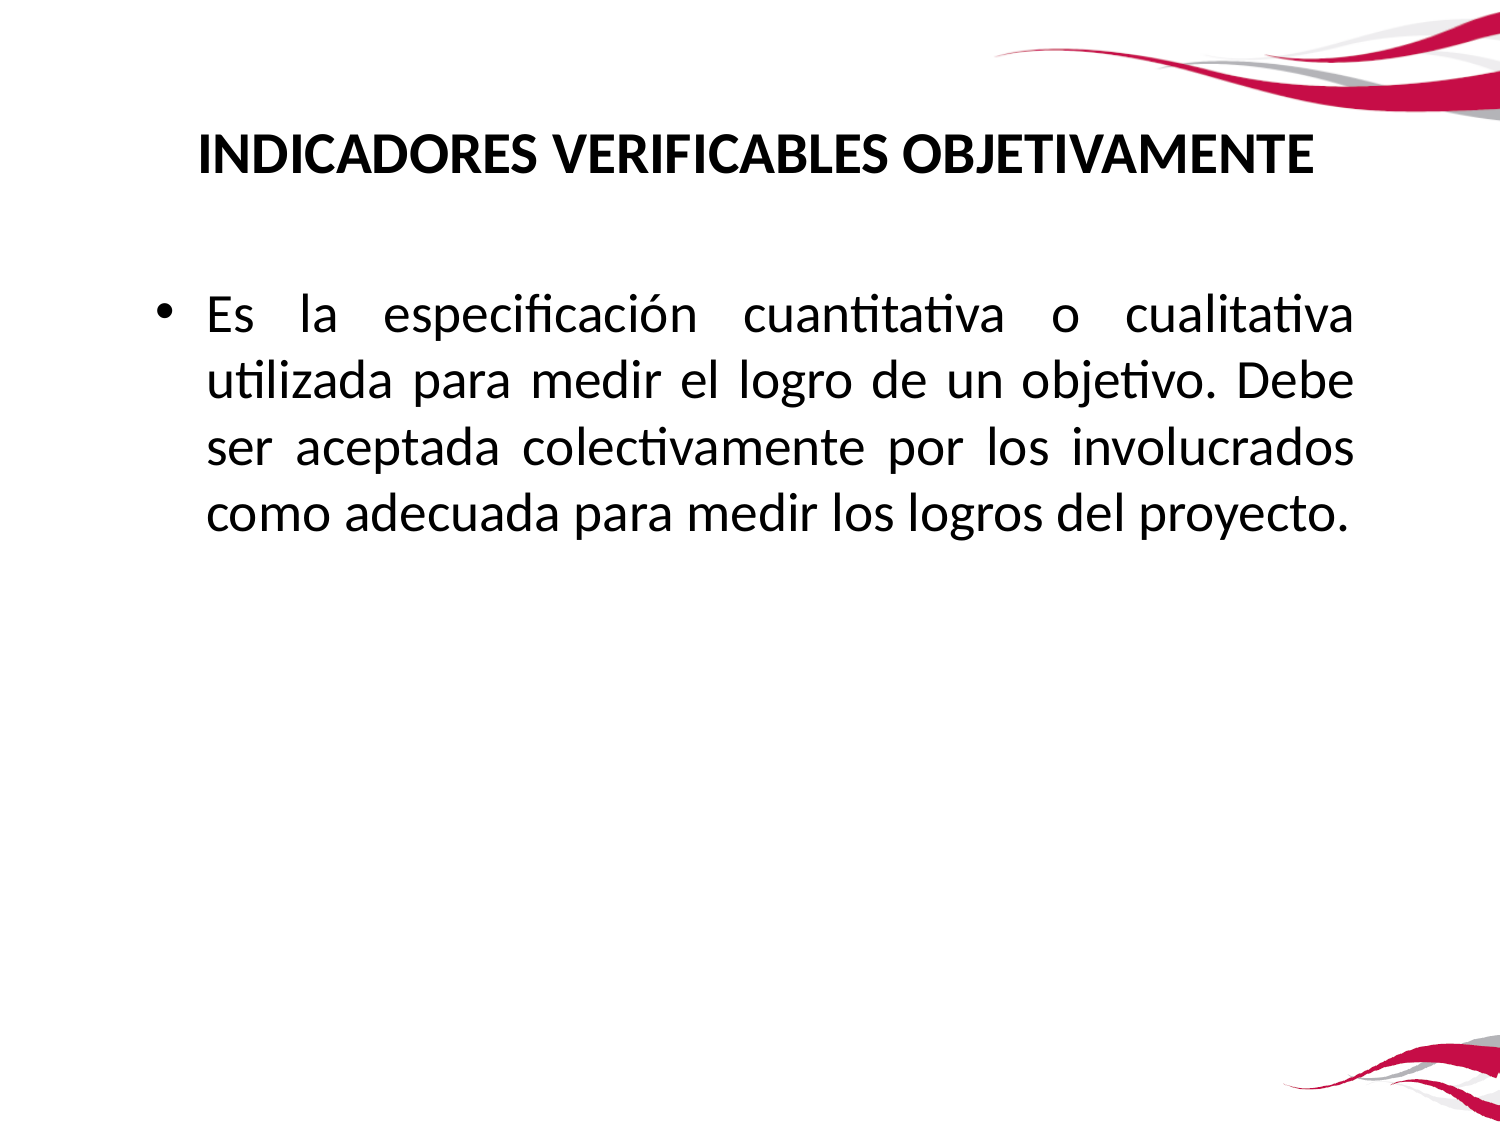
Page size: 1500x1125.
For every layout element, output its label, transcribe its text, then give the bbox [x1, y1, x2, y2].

picture [1254, 1022, 1500, 1125]
text_box INDICADORES VERIFICABLES OBJETIVAMENTE [117, 105, 1397, 293]
picture [920, 0, 1500, 140]
text_box Es la especificación cuantitativa o cualitativa utilizada para medir el logro de un objetivo. Debe ser aceptada colectivamente por los involucrados como adecuada para medir los logros del proyecto. [140, 269, 1371, 597]
